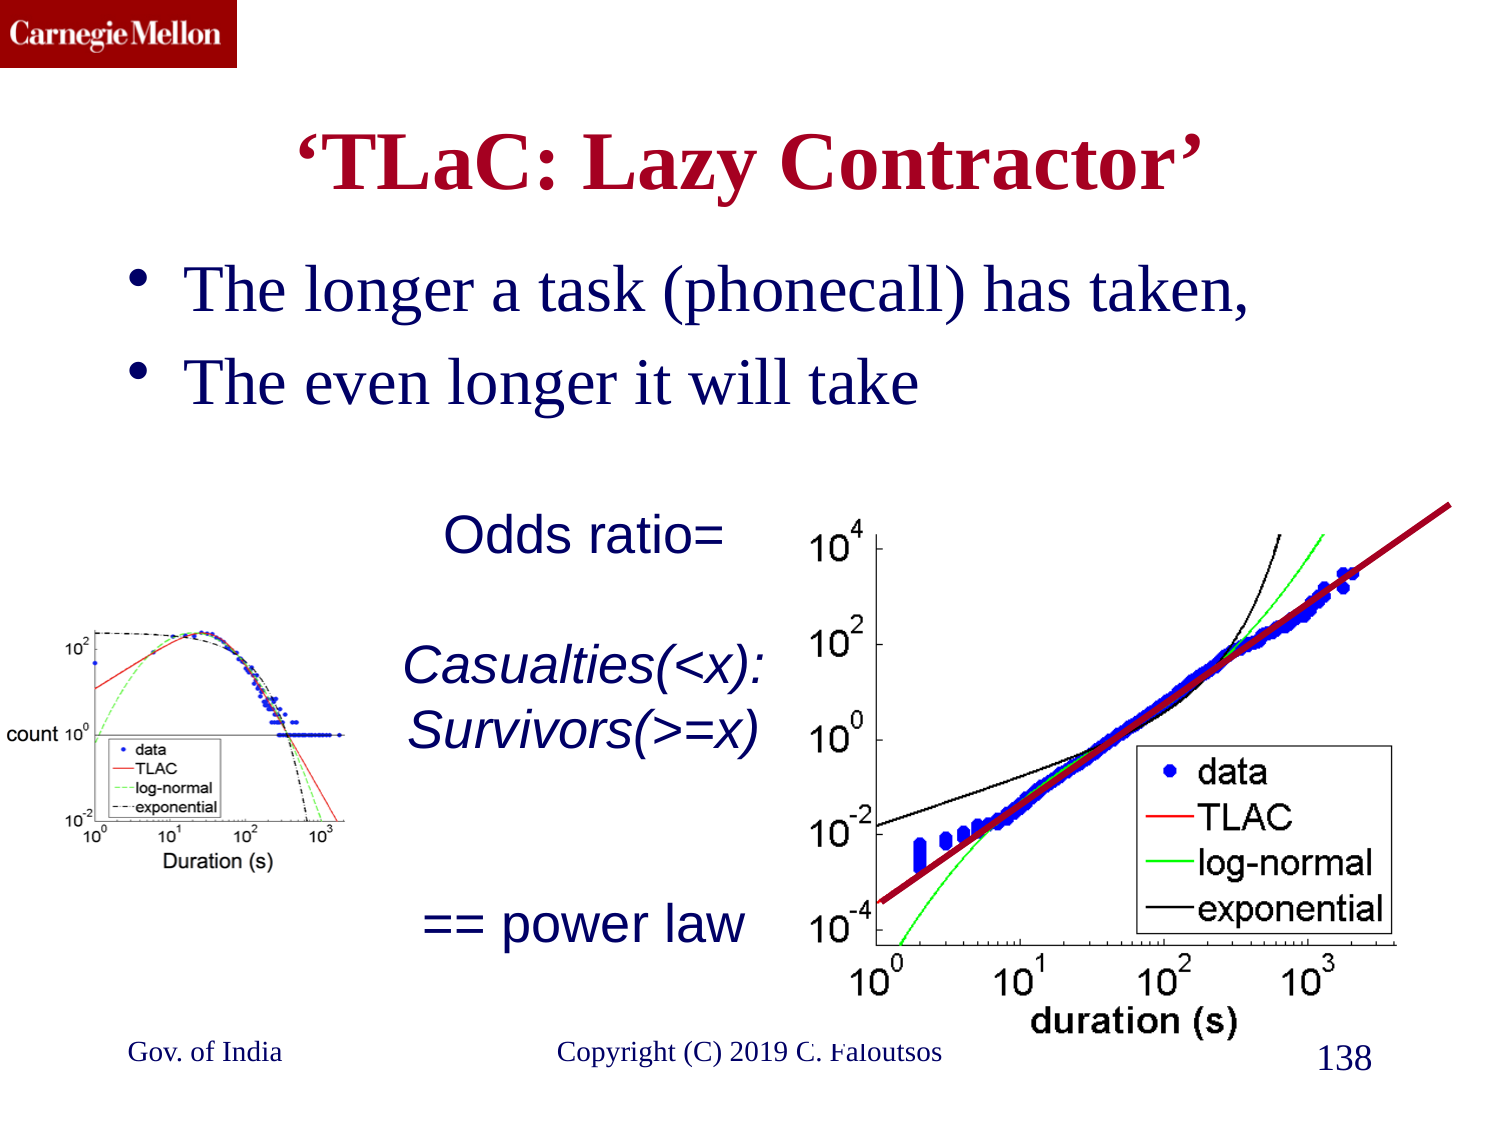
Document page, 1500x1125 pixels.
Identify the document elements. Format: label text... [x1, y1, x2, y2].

list The longer a task (phonecall) has taken, The even longer it will take [112, 237, 1388, 1001]
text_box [881, 503, 1451, 903]
picture [808, 493, 1464, 1045]
footer Copyright (C) 2019 C. Faloutsos [512, 1024, 988, 1101]
picture [0, 0, 237, 68]
slide_number 138 [1074, 1054, 1388, 1101]
text_box Odds ratio= Casualties(<x): Survivors(>=x) == power law [387, 491, 782, 962]
title ‘TLaC: Lazy Contractor’ [112, 99, 1388, 213]
picture [0, 601, 374, 878]
slide_number Gov. of India [112, 1024, 426, 1101]
